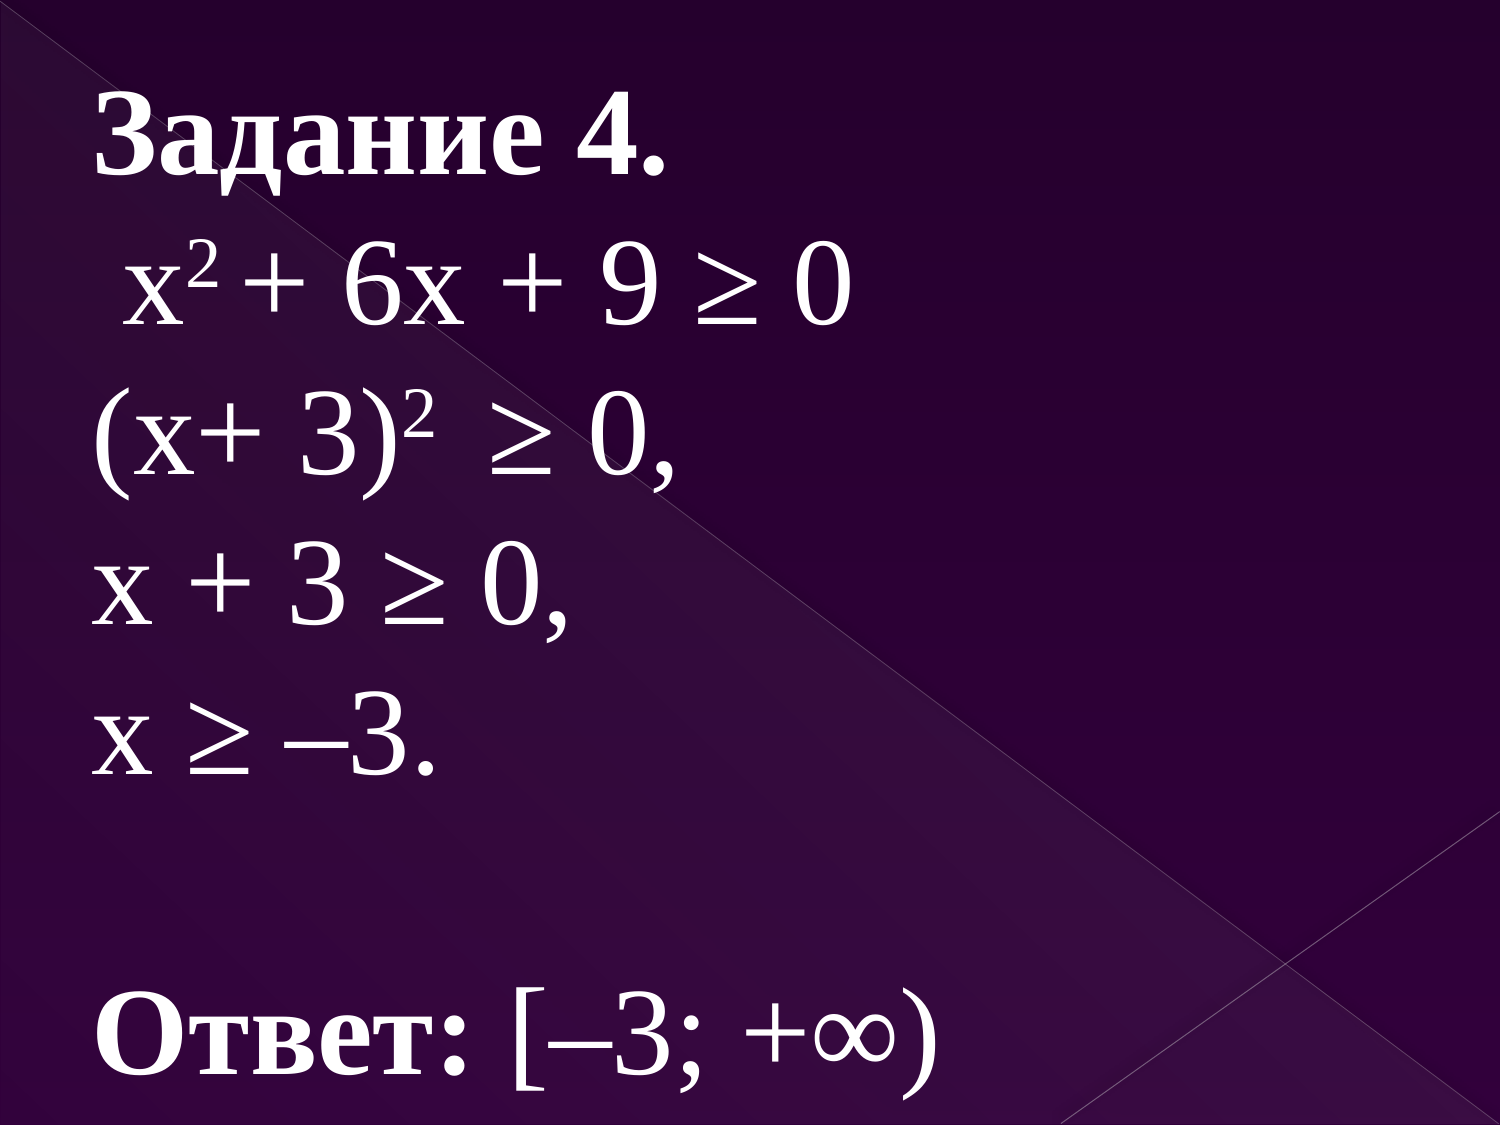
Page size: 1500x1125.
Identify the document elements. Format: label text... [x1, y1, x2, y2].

text_box Задание 4. х2 + 6x + 9 ≥ 0 (х+ 3)2 ≥ 0, х + 3 ≥ 0, х ≥ –3. Ответ: [–3; +∞) [76, 42, 1447, 1108]
